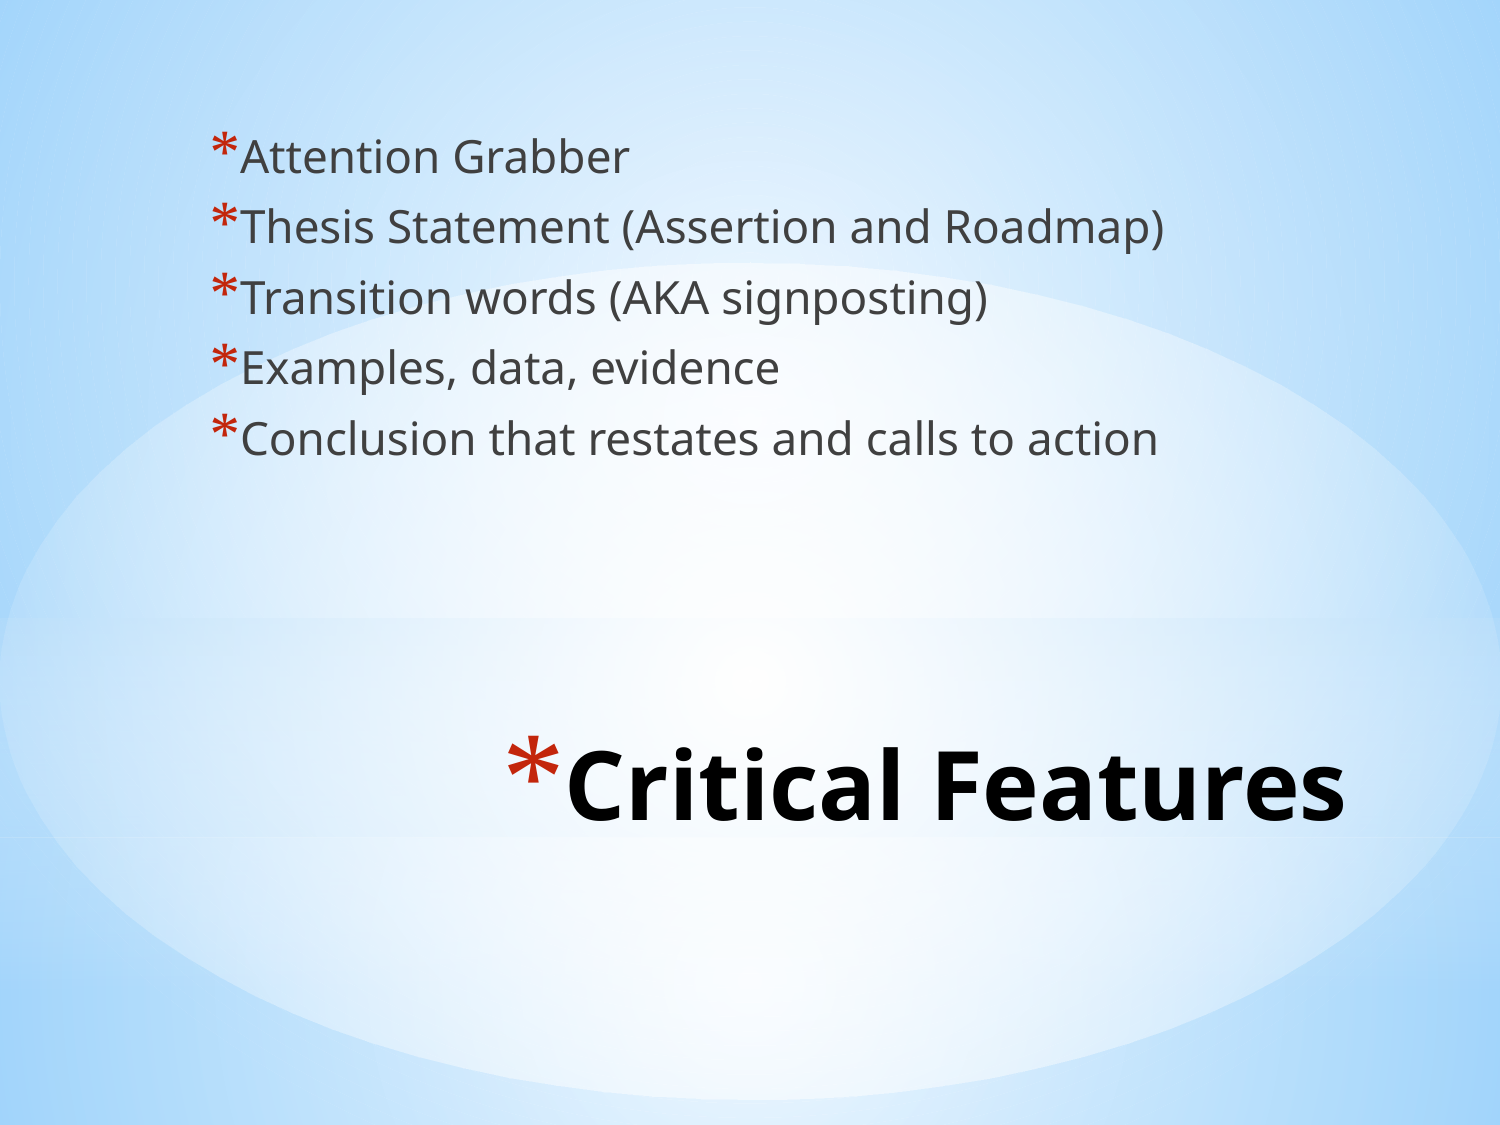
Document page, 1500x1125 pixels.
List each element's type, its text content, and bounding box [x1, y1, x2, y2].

title Critical Features [294, 717, 1363, 905]
list Attention Grabber Thesis Statement (Assertion and Roadmap) Transition words (AKA signposting) Examples, data, evidence Conclusion that restates and calls to action [187, 120, 1238, 690]
